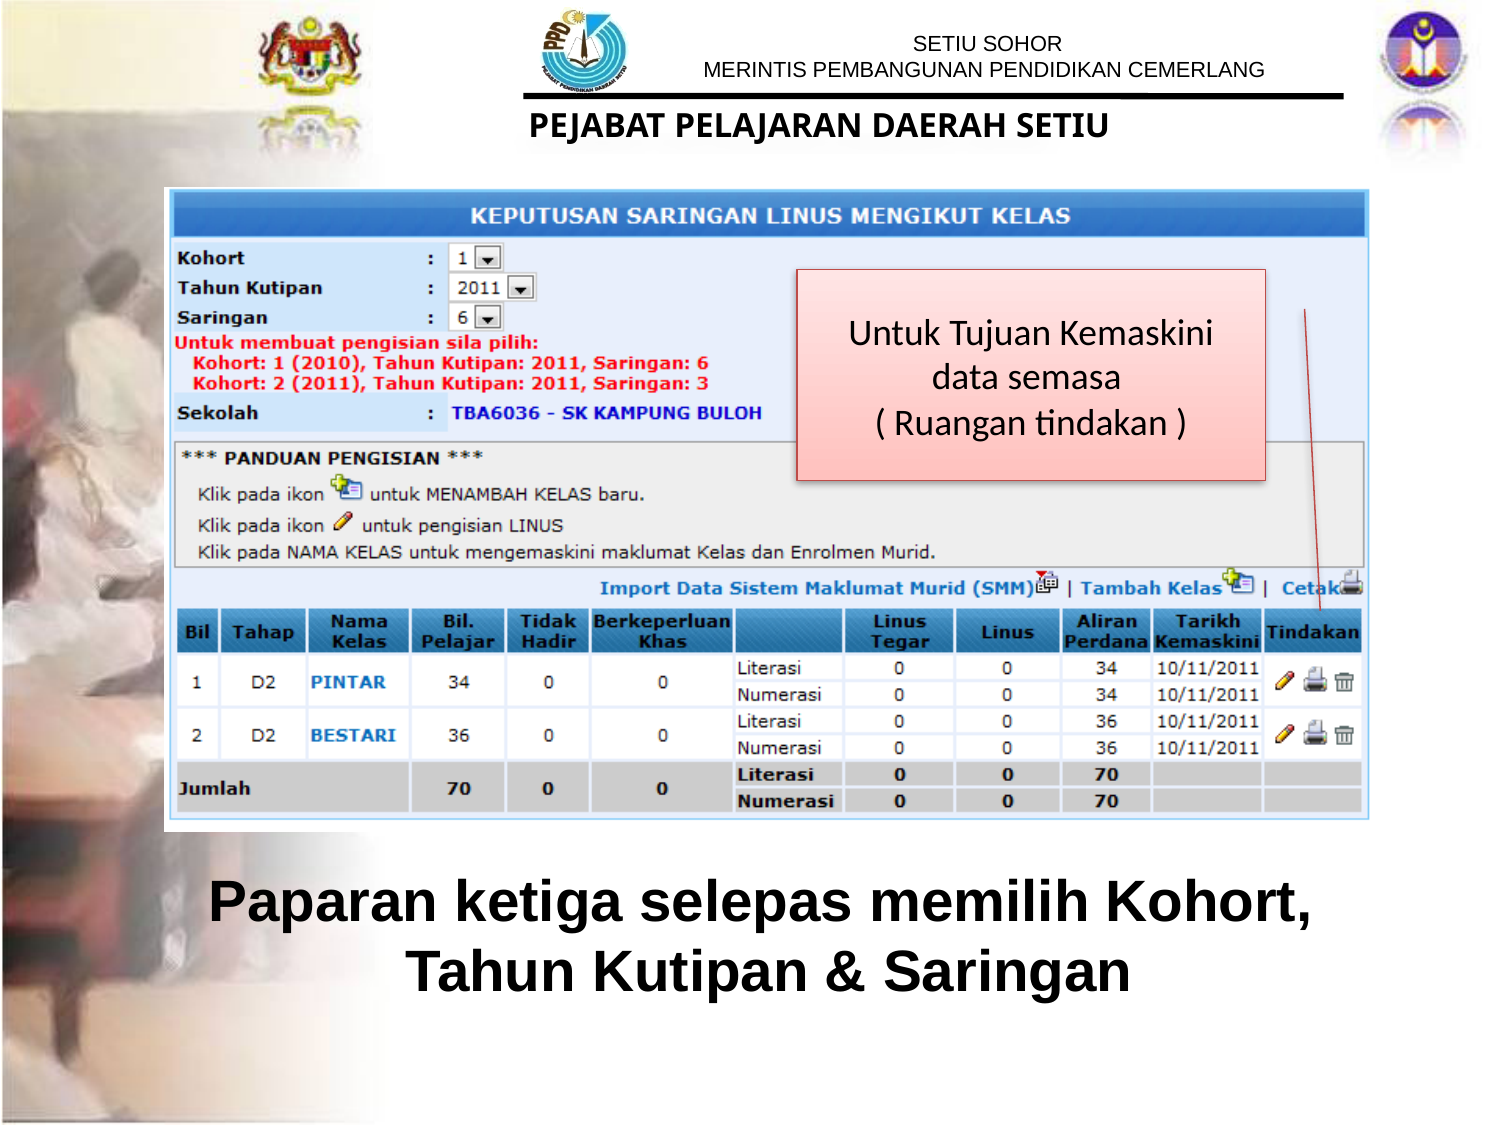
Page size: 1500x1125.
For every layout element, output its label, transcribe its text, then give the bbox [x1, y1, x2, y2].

text_box Paparan ketiga selepas memilih Kohort, Tahun Kutipan & Saringan [193, 855, 1329, 1011]
picture [1, 0, 1500, 1125]
